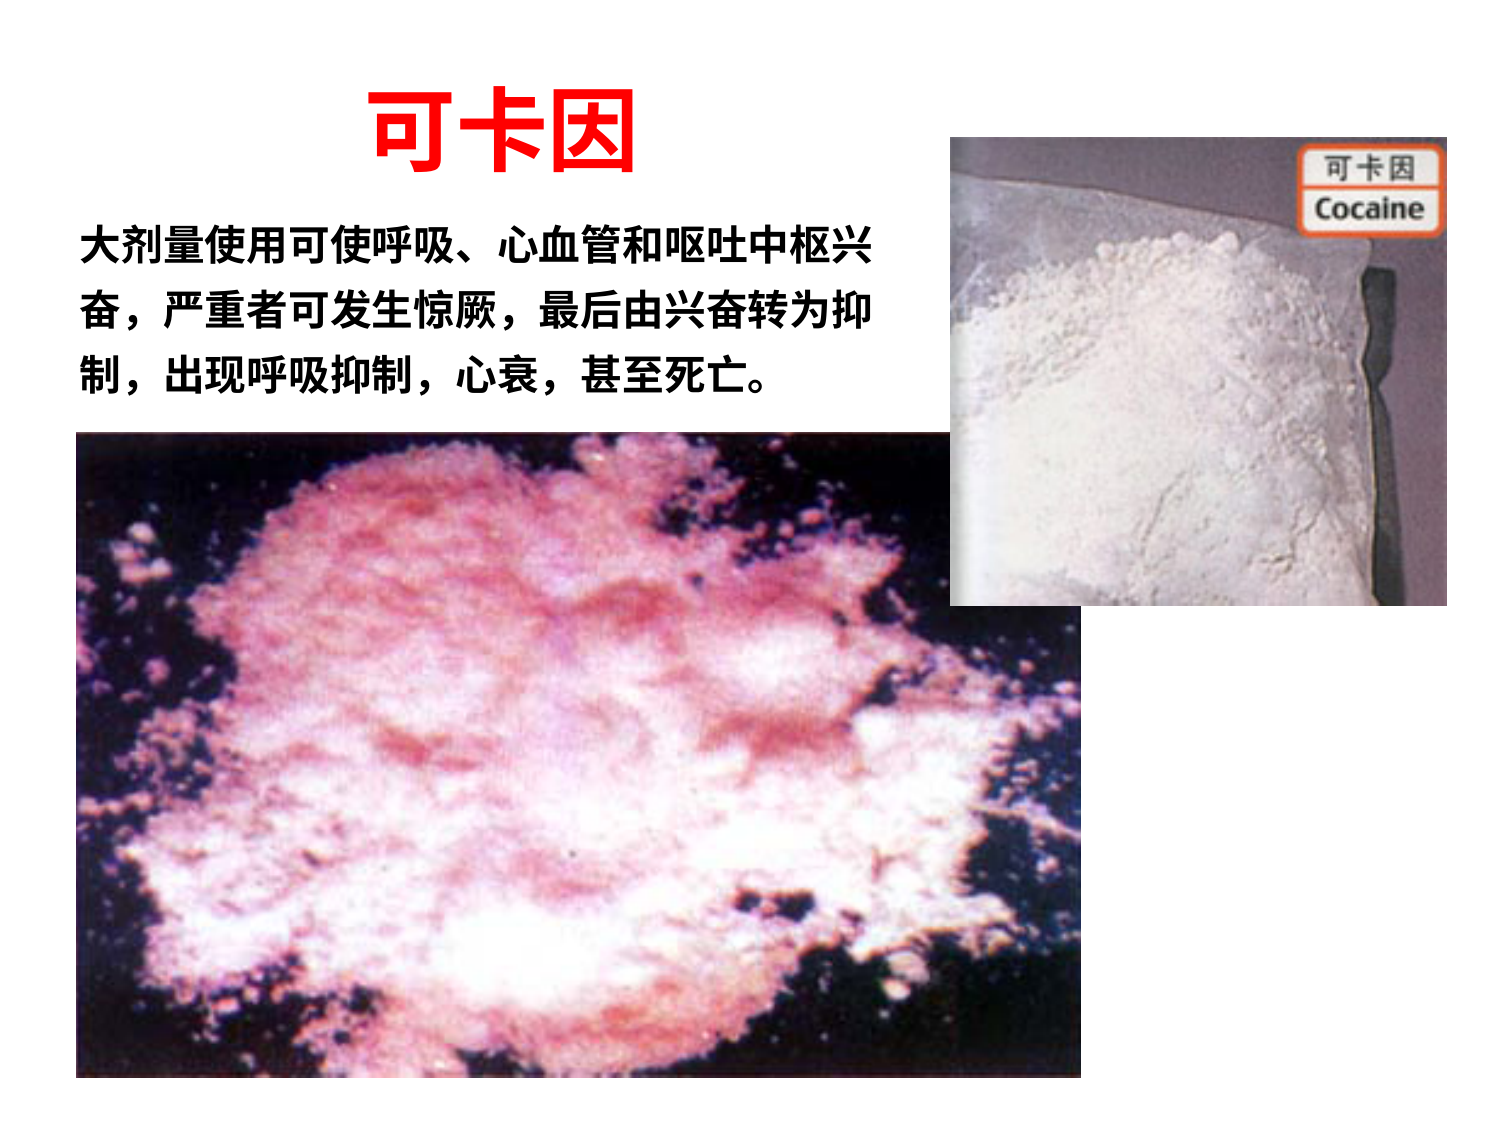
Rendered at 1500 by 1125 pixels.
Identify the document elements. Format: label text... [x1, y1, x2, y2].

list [76, 432, 1081, 1078]
text_box 大剂量使用可使呼吸、心血管和呕吐中枢兴奋，严重者可发生惊厥，最后由兴奋转为抑制，出现呼吸抑制，心衰，甚至死亡。 [64, 196, 928, 407]
picture [950, 137, 1447, 606]
title 可卡因 [76, 54, 928, 196]
